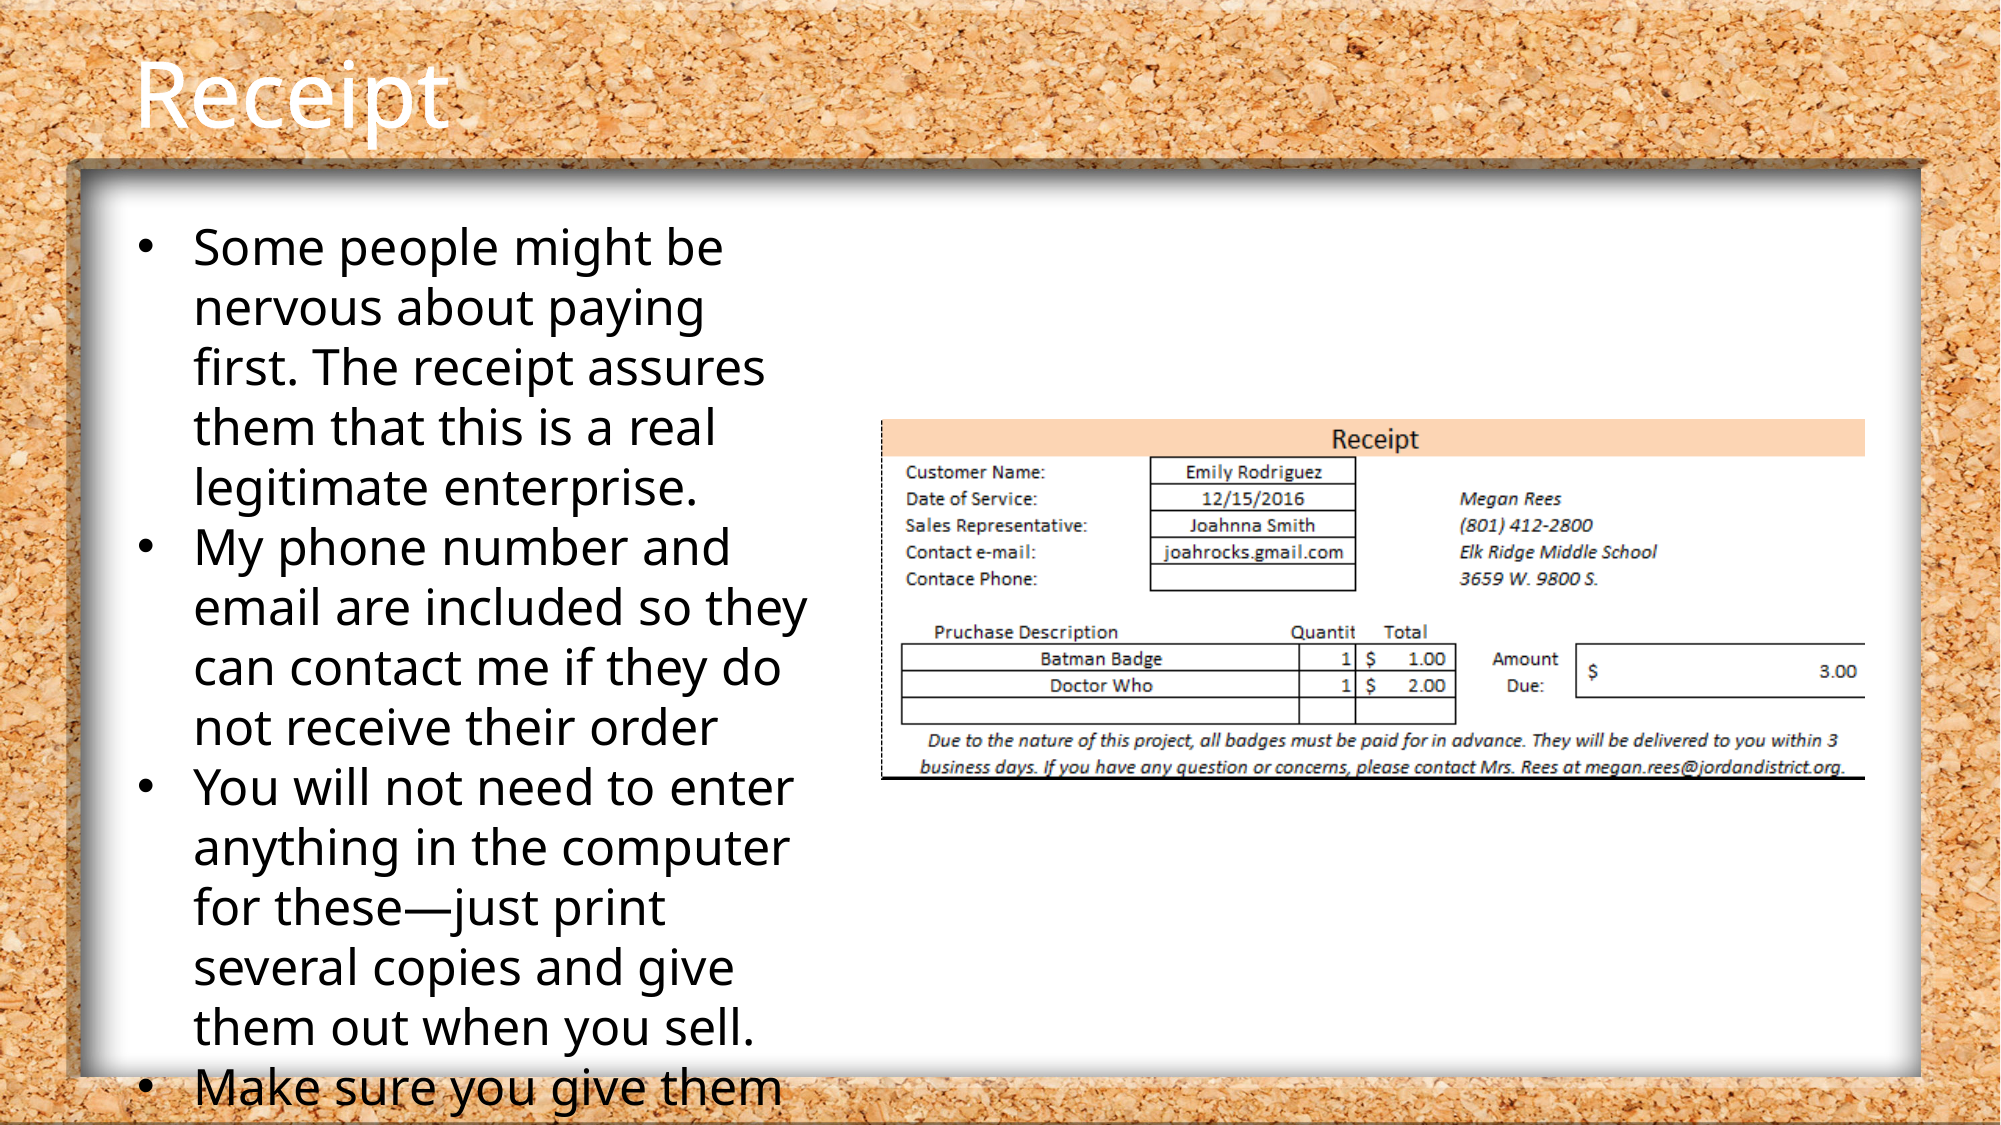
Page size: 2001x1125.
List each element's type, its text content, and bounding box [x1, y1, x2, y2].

picture [0, 0, 2001, 1125]
text_box Some people might be nervous about paying first. The receipt assures them that this is a real legitimate enterprise. My phone number and email are included so they can contact me if they do not receive their order You will not need to enter anything in the computer for these—just print several copies and give them out when you sell. Make sure you give them your email and/or phone so they can contact you if they do not get their order or have questions. [122, 208, 837, 1125]
title Receipt [117, 0, 1843, 207]
